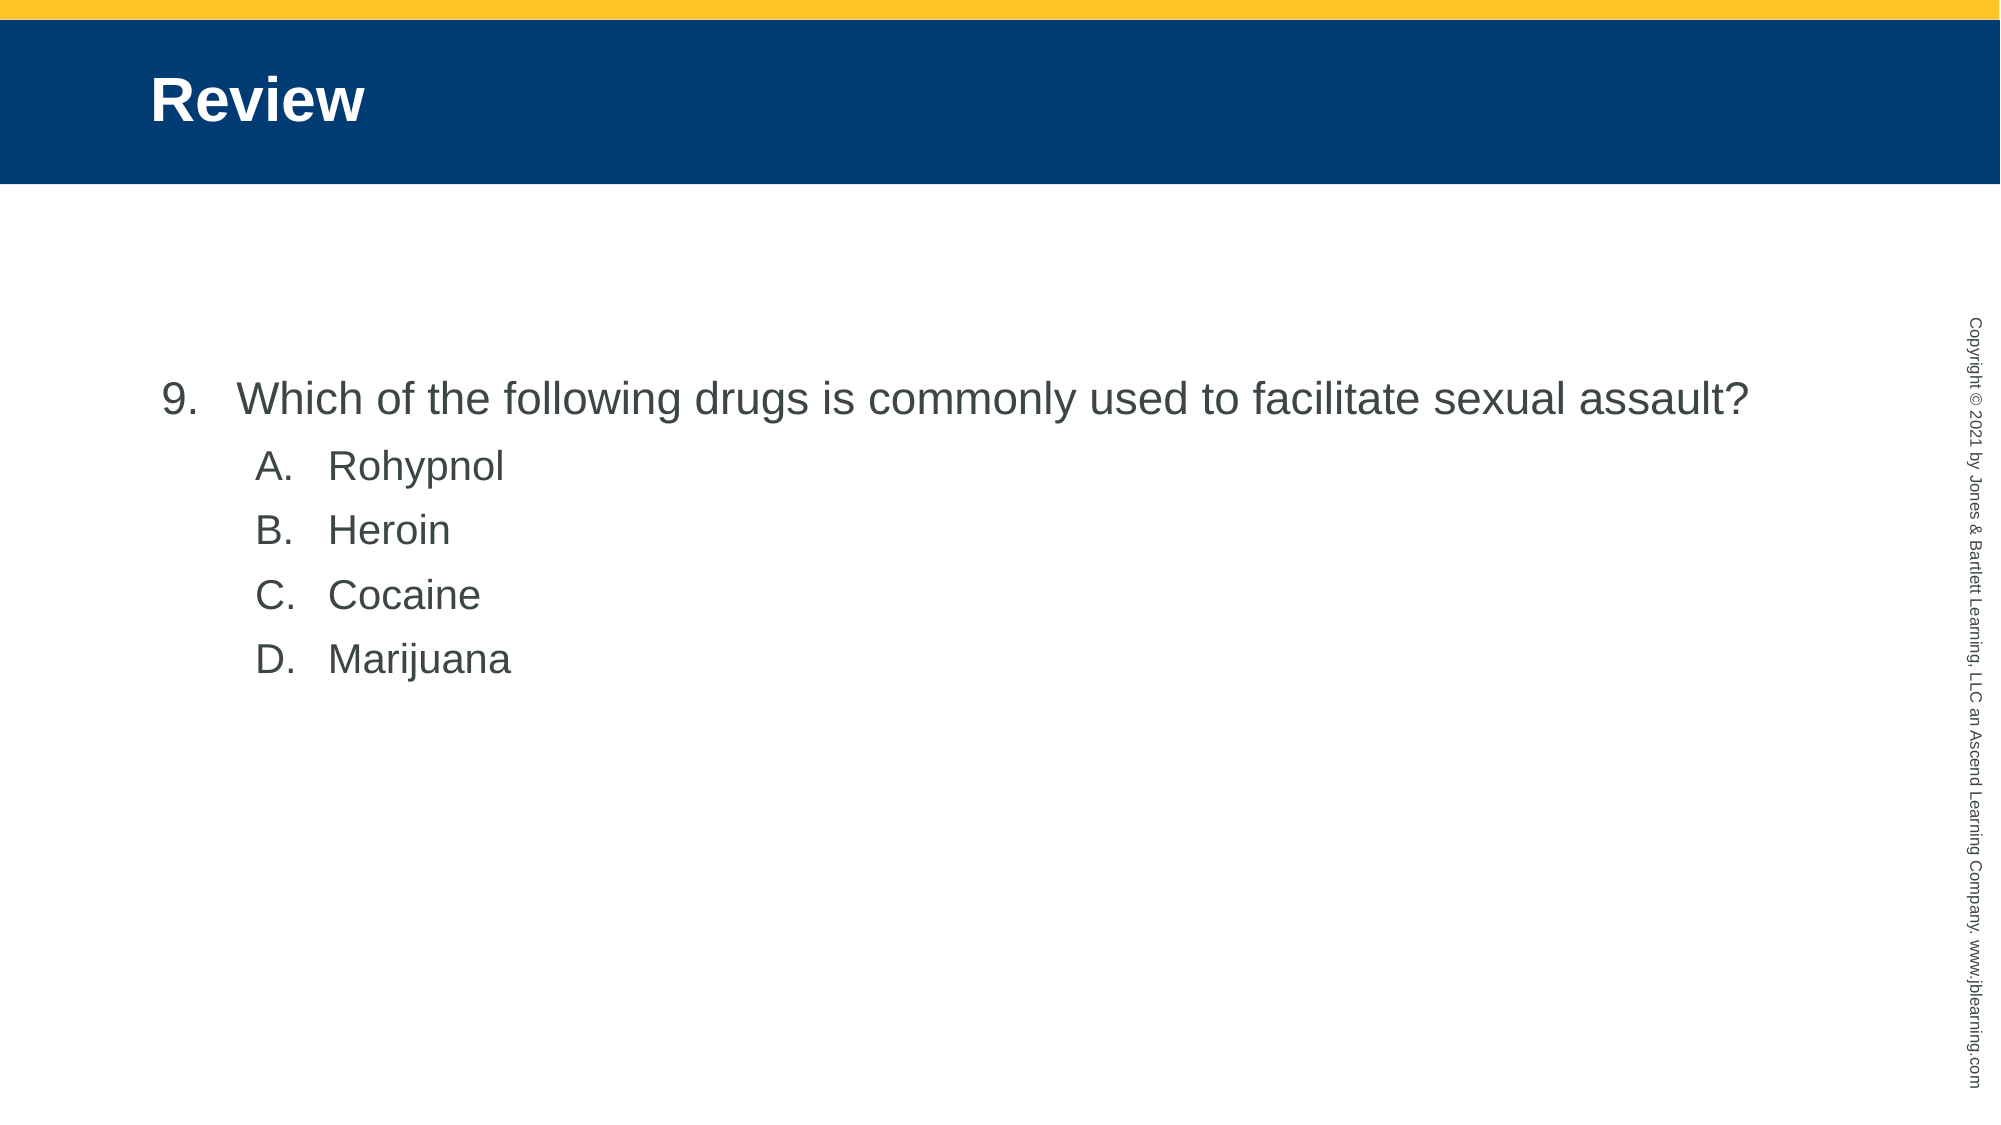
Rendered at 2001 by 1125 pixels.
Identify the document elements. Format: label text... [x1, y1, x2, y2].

list Which of the following drugs is commonly used to facilitate sexual assault? Rohypnol Heroin Cocaine Marijuana [146, 361, 1859, 1016]
title Review [0, 19, 2000, 185]
